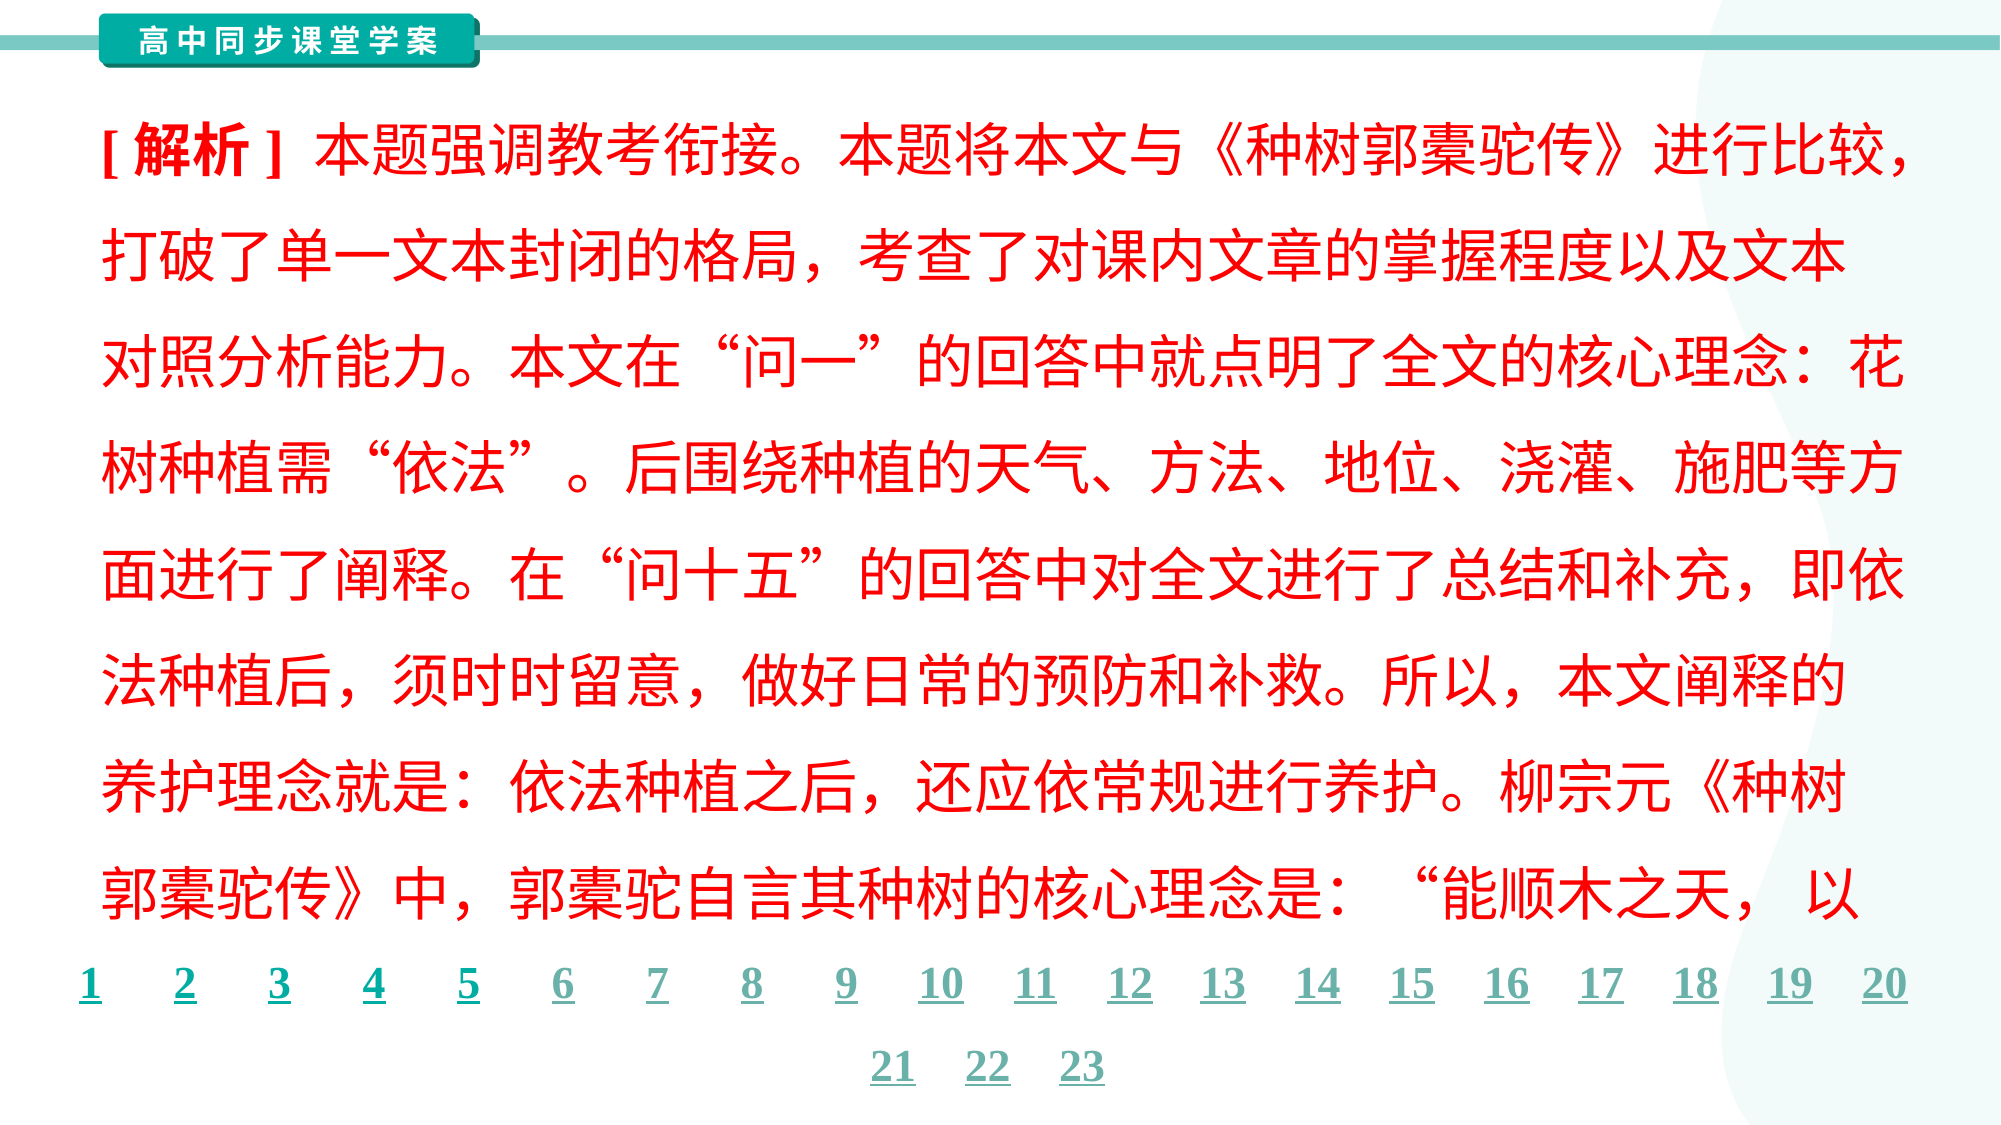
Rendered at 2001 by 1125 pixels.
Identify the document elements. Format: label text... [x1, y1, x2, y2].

picture [0, 0, 2000, 1125]
text_box [解析] 本题强调教考衔接。本题将本文与《种树郭橐驼传》进行比较， 打破了单一文本封闭的格局，考查了对课内文章的掌握程度以及文本 对照分析能力。本文在“问一”的回答中就点明了全文的核心理念：花 树种植需“依法”。后围绕种植的天气、方法、地位、浇灌、施肥等方 面进行了阐释。在“问十五”的回答中对全文进行了总结和补充，即依 法种植后，须时时留意，做好日常的预防和补救。所以，本文阐释的 养护理念就是：依法种植之后，还应依常规进行养护。柳宗元《种树 郭橐驼传》中，郭橐驼自言其种树的核心理念是：“能顺木之天， 以 [100, 76, 1899, 927]
